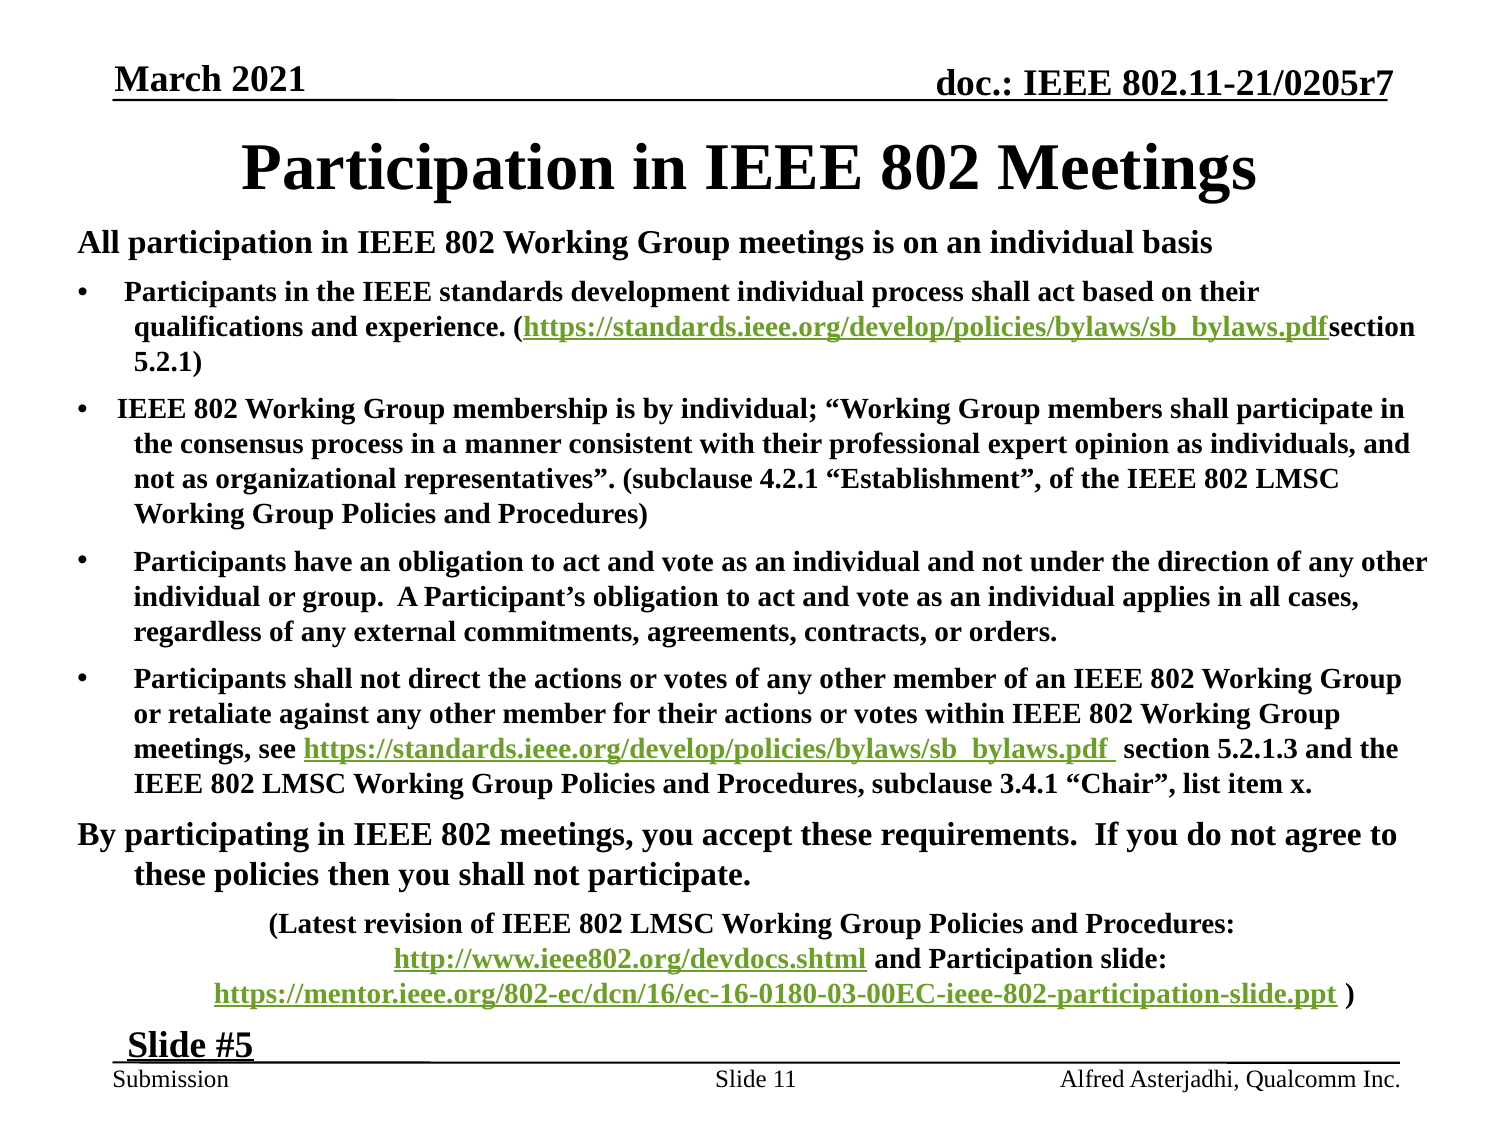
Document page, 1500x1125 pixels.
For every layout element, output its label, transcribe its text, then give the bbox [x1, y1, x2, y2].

slide_number Slide 11 [712, 1061, 800, 1123]
text_box Slide #5 [112, 1012, 269, 1073]
title Participation in IEEE 802 Meetings [112, 112, 1388, 212]
footer Alfred Asterjadhi, Qualcomm Inc. [878, 1061, 1402, 1093]
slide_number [114, 54, 493, 100]
list All participation in IEEE 802 Working Group meetings is on an individual basis • Participants in the IEEE standards development individual process shall act based on their qualifications and experience. (https://standards.ieee.org/develop/policies/bylaws/sb_bylaws.pdfsection 5.2.1) • IEEE 802 Working Group membership is by individual; “Working Group members shall participate in the consensus process in a manner consistent with their professional expert opinion as individuals, and not as organizational representatives”. (subclause 4.2.1 “Establishment”, of the IEEE 802 LMSC Working Group Policies and Procedures) Participants have an obligation to act and vote as an individual and not under the direction of any other individual or group. A Participant’s obligation to act and vote as an individual applies in all cases, regardless of any external commitments, agreements, contracts, or orders. Participants shall not direct the actions or votes of any other member of an IEEE 802 Working Group or retaliate against any other member for their actions or votes within IEEE 802 Working Group meetings, see https://standards.ieee.org/develop/policies/bylaws/sb_bylaws.pdf section 5.2.1.3 and the IEEE 802 LMSC Working Group Policies and Procedures, subclause 3.4.1 “Chair”, list item x. By participating in IEEE 802 meetings, you accept these requirements. If you do not agree to these policies then you shall not participate. (Latest revision of IEEE 802 LMSC Working Group Policies and Procedures: http://www.ieee802.org/devdocs.shtml and Participation slide: https://mentor.ieee.org/802-ec/dcn/16/ec-16-0180-03-00EC-ieee-802-participation-slide.ppt ) [62, 212, 1451, 1001]
